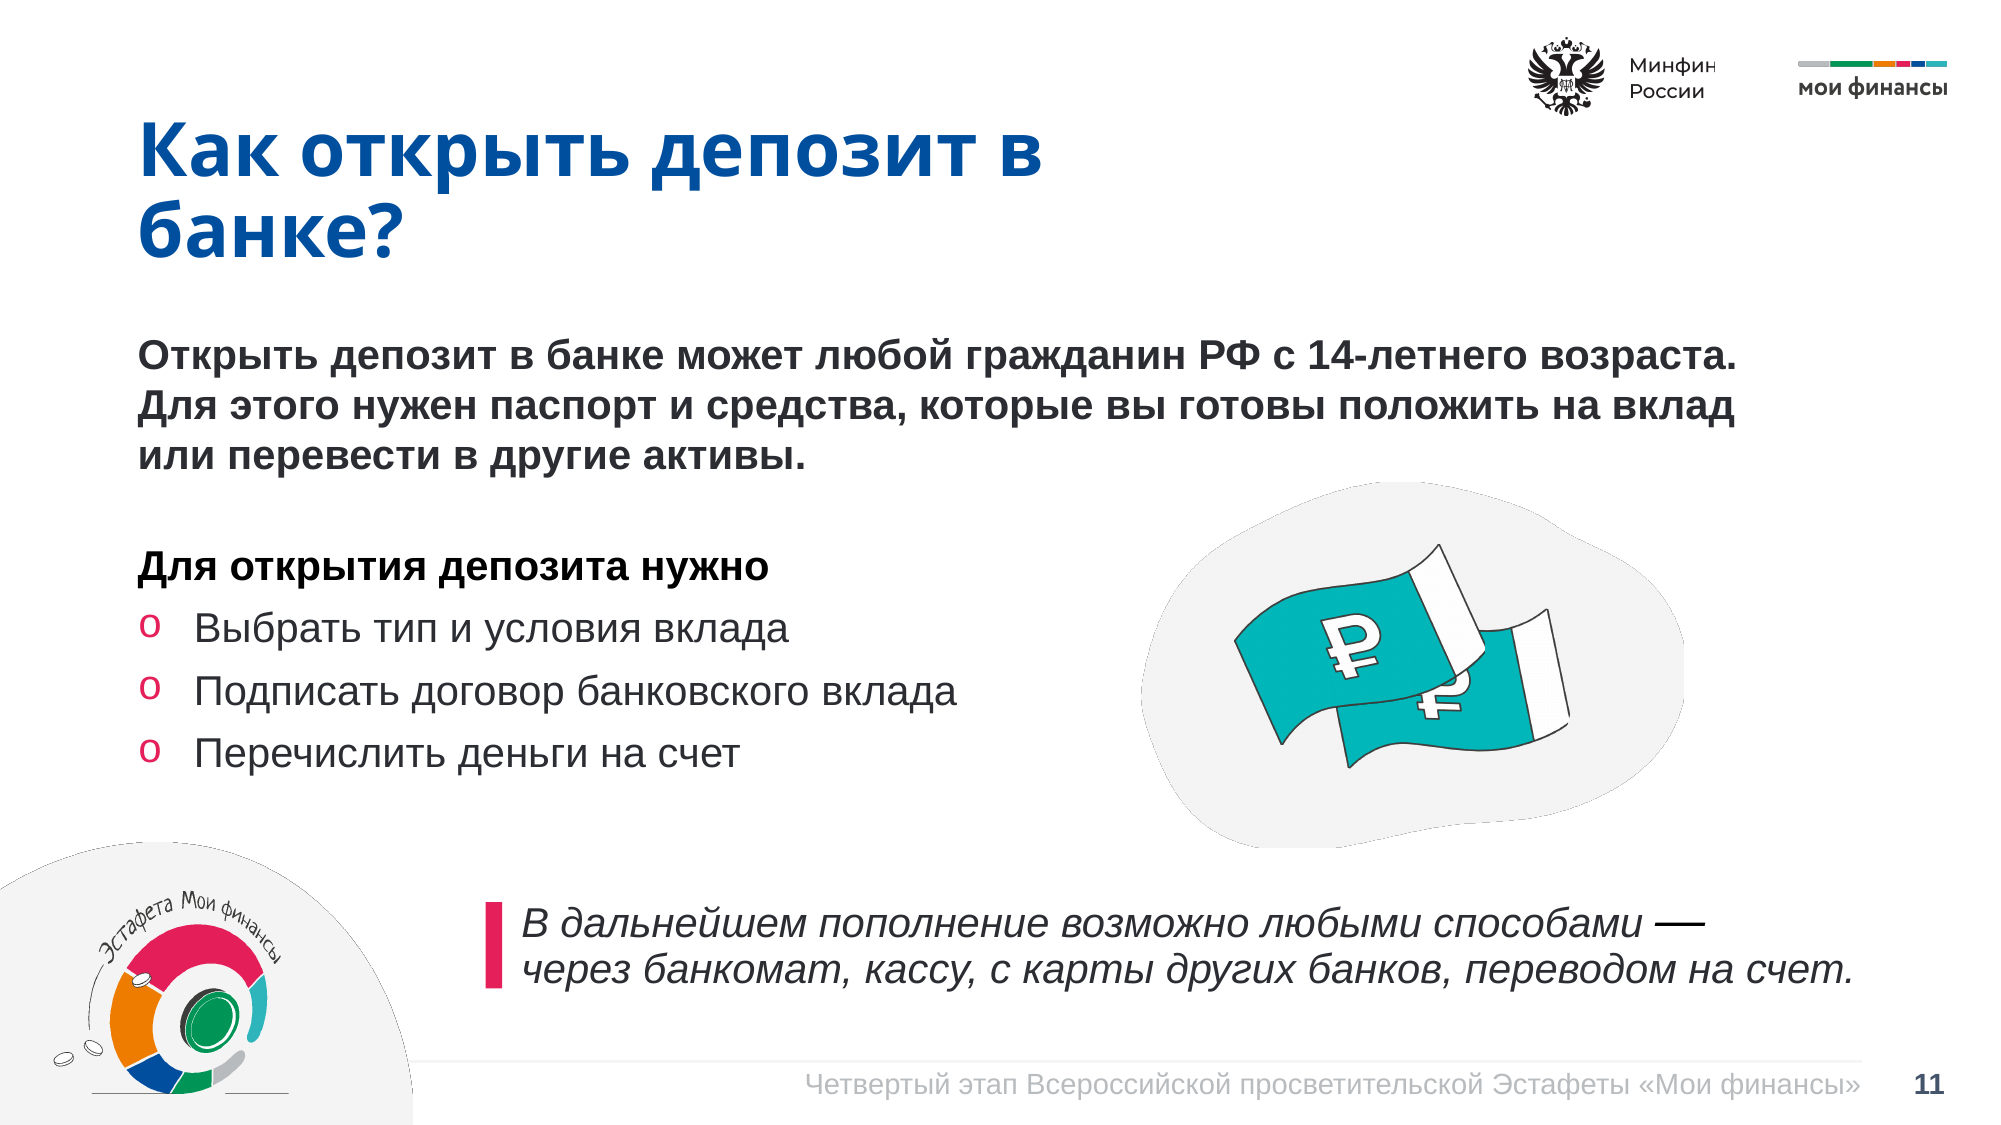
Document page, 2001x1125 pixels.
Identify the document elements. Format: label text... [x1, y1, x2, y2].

text_box Для открытия депозита нужно Выбрать тип и условия вклада Подписать договор банковского вклада Перечислить деньги на счет [137, 538, 1020, 777]
text_box [485, 902, 503, 989]
title Как открыть депозит в банке? [137, 111, 1052, 267]
picture [0, 842, 414, 1125]
text_box 11 [1862, 1065, 1945, 1125]
picture [1798, 61, 1947, 99]
picture [1141, 482, 1684, 848]
text_box Открыть депозит в банке может любой гражданин РФ с 14-летнего возраста. Для этого нужен паспорт и средства, которые вы готовы положить на вклад или перевести в другие активы. [137, 327, 1890, 478]
picture [1528, 37, 1715, 116]
text_box В дальнейшем пополнение возможно любыми способами — через банкомат, кассу, с карты других банков, переводом на счет. [521, 893, 1890, 993]
